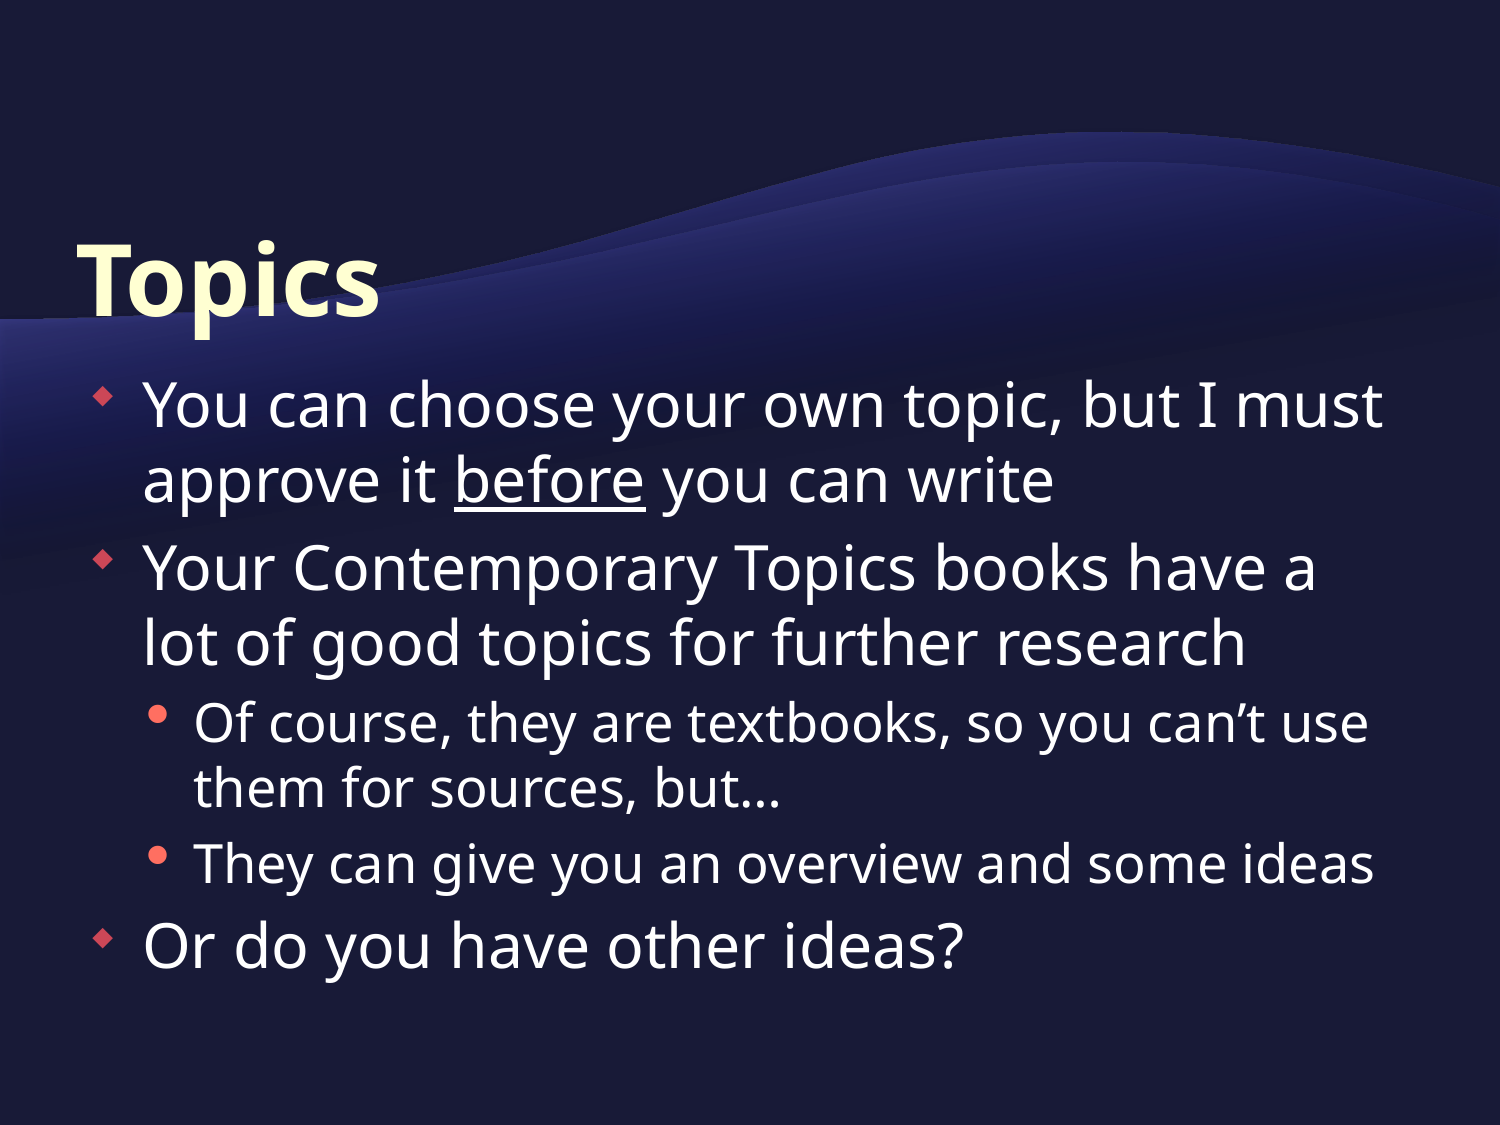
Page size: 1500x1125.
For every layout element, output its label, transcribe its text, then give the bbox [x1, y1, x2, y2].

title Topics [75, 87, 1425, 338]
list You can choose your own topic, but I must approve it before you can write Your Contemporary Topics books have a lot of good topics for further research Of course, they are textbooks, so you can’t use them for sources, but… They can give you an overview and some ideas Or do you have other ideas? [75, 357, 1425, 1033]
